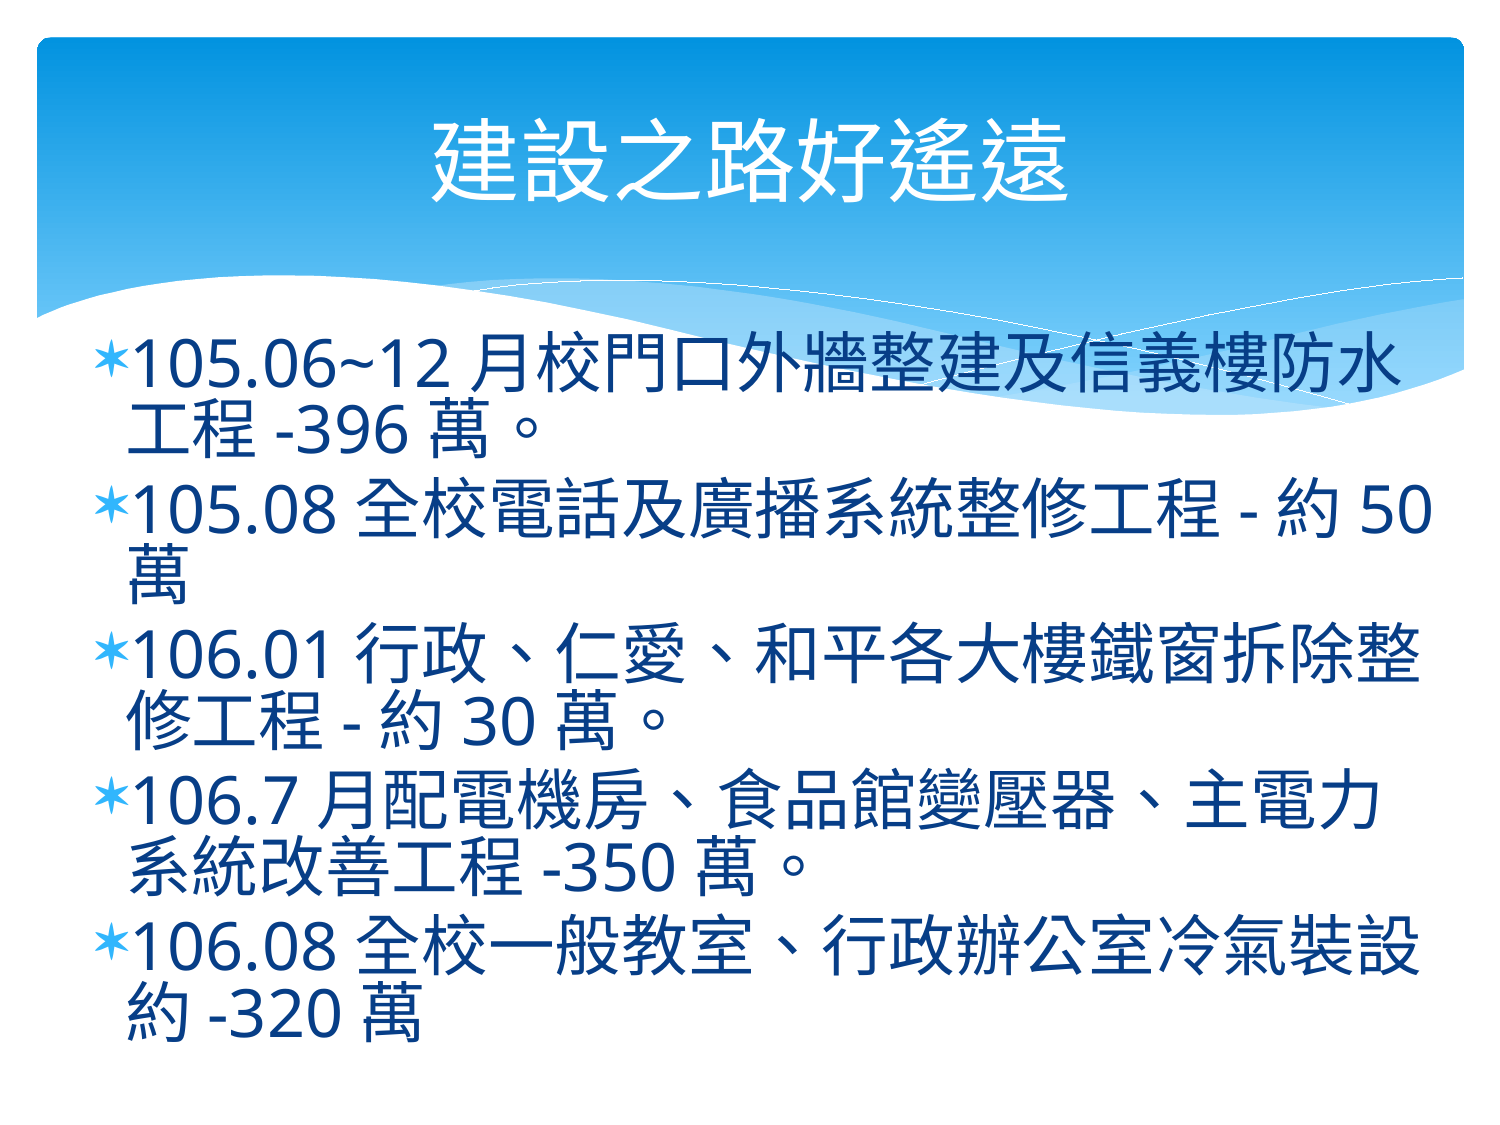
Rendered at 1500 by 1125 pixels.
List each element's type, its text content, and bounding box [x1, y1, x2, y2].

title 建設之路好遙遠 [75, 55, 1425, 261]
list 105.06~12月校門口外牆整建及信義樓防水工程-396萬。 105.08全校電話及廣播系統整修工程-約50萬 106.01行政、仁愛、和平各大樓鐵窗拆除整修工程-約30萬。 106.7月配電機房、食品館變壓器、主電力系統改善工程-350萬。 106.08全校一般教室、行政辦公室冷氣裝設約-320萬 [64, 326, 1459, 1047]
